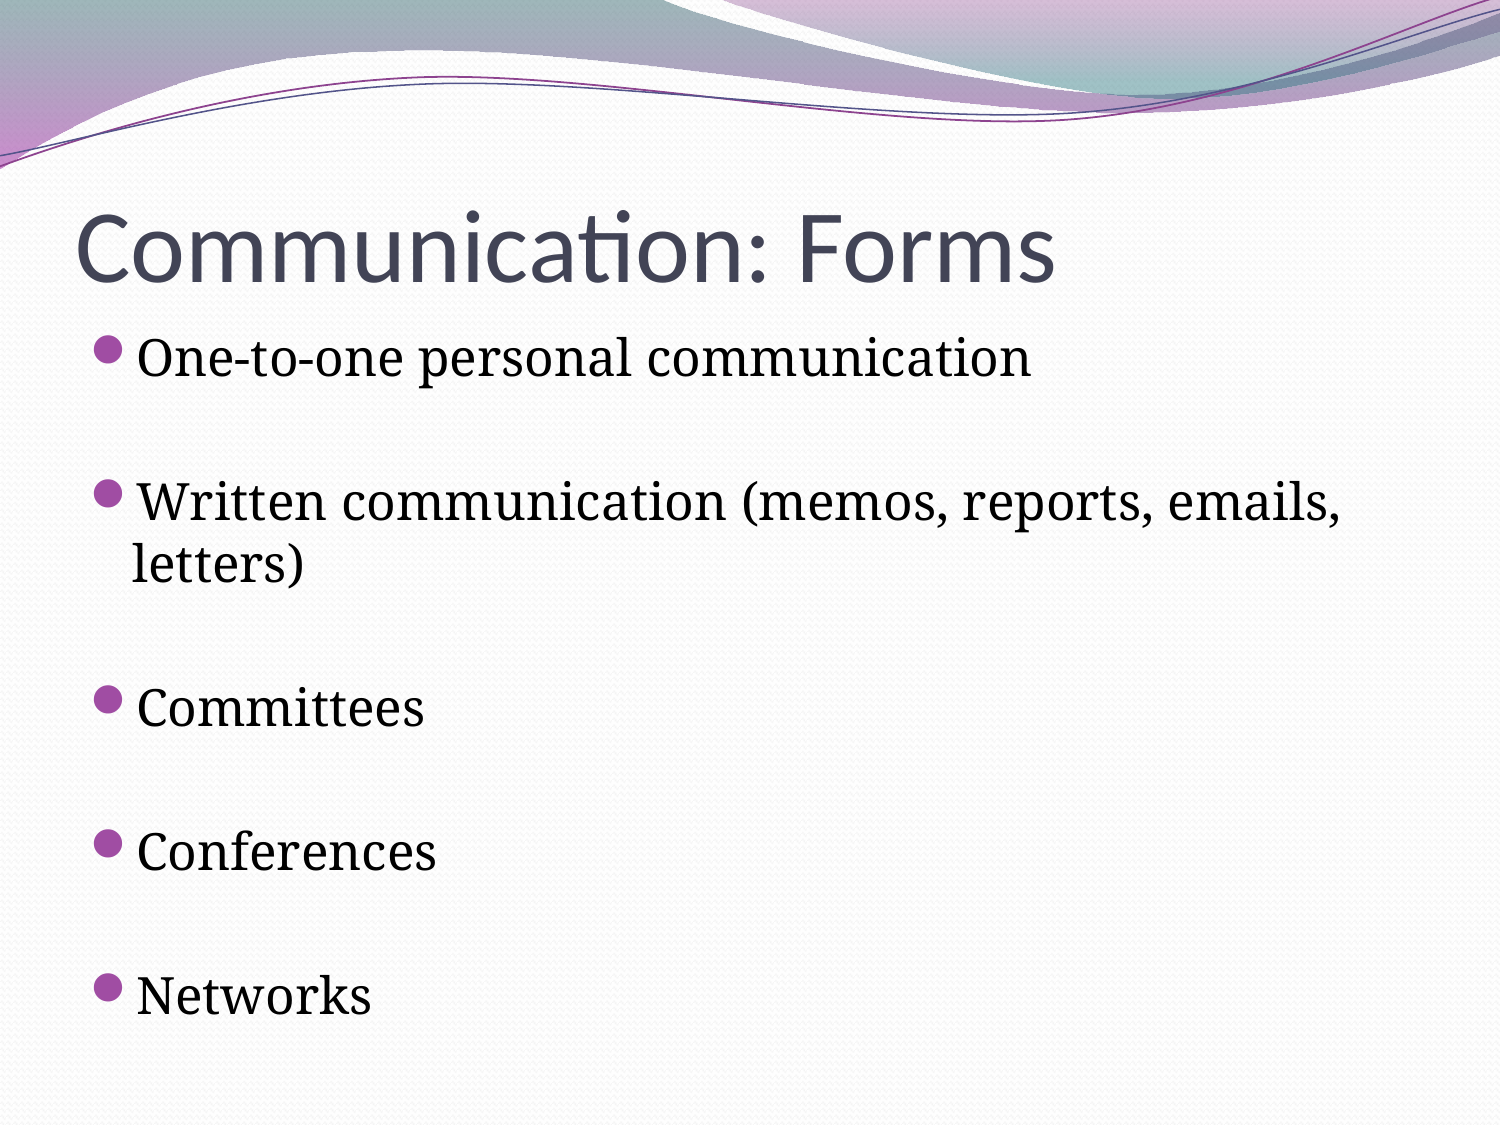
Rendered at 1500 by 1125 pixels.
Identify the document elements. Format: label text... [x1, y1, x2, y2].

list One-to-one personal communication Written communication (memos, reports, emails, letters) Committees Conferences Networks [75, 317, 1425, 1038]
title Communication: Forms [75, 115, 1425, 303]
